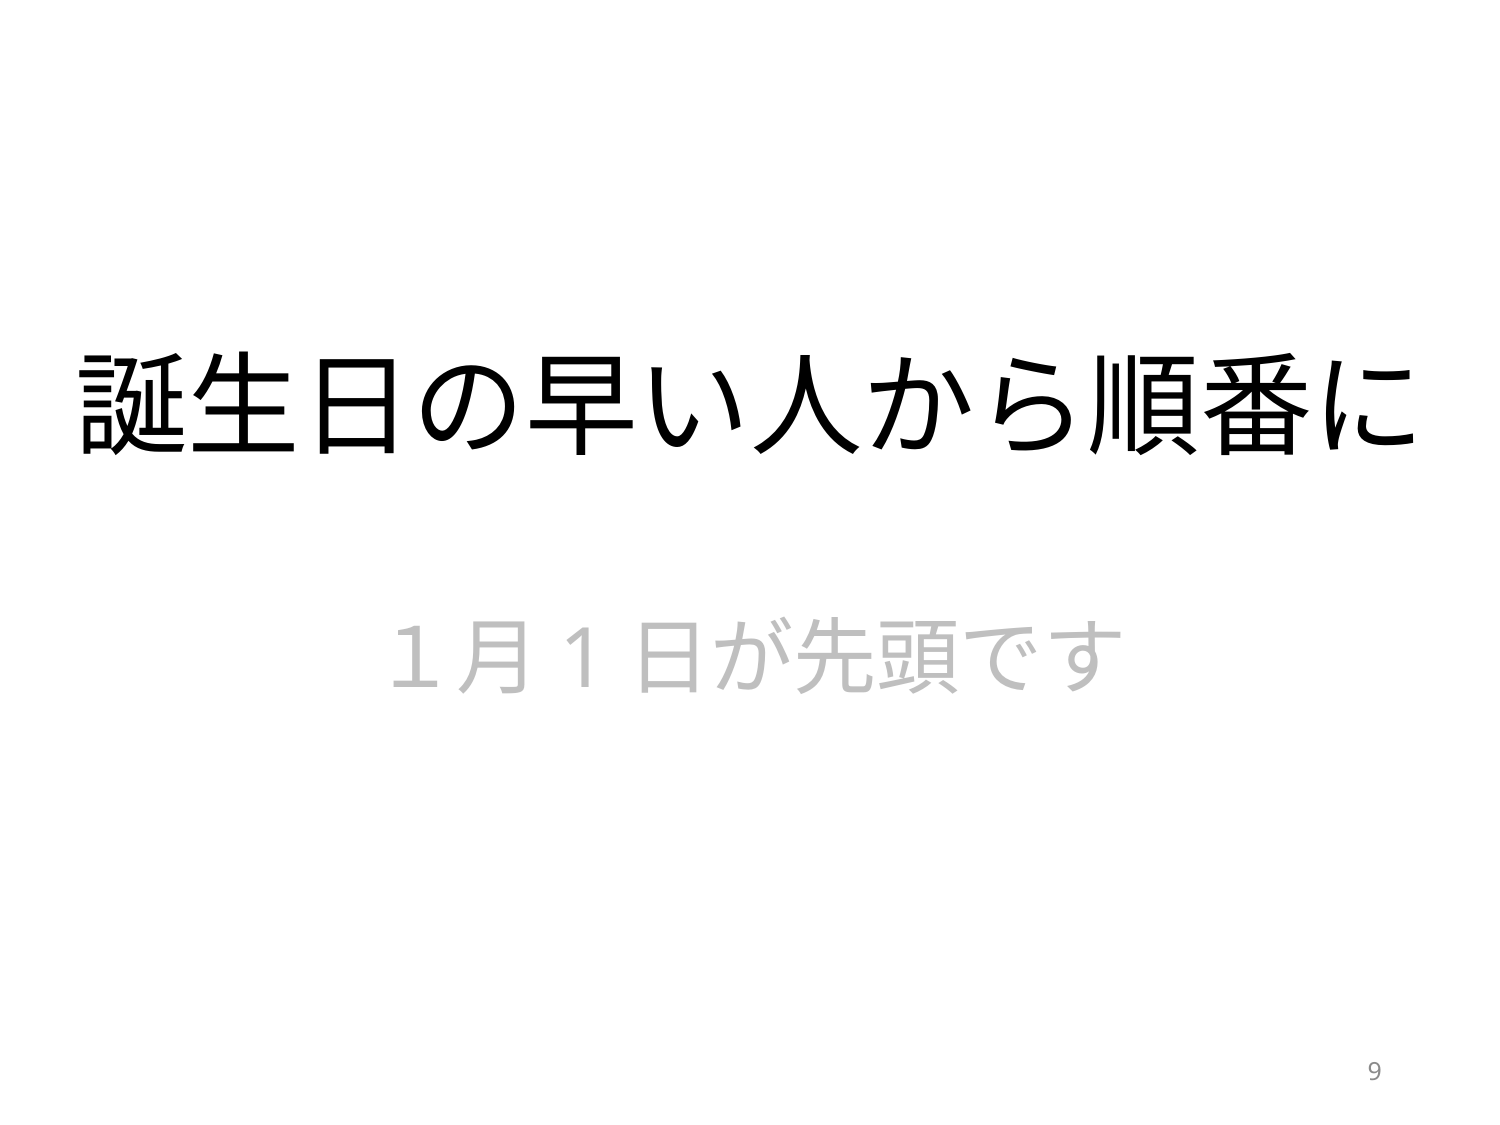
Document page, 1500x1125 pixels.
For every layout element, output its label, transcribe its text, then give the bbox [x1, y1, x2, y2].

slide_number 9 [1059, 1042, 1397, 1103]
text_box 誕生日の早い人から順番に １月1日が先頭です [0, 326, 1500, 711]
